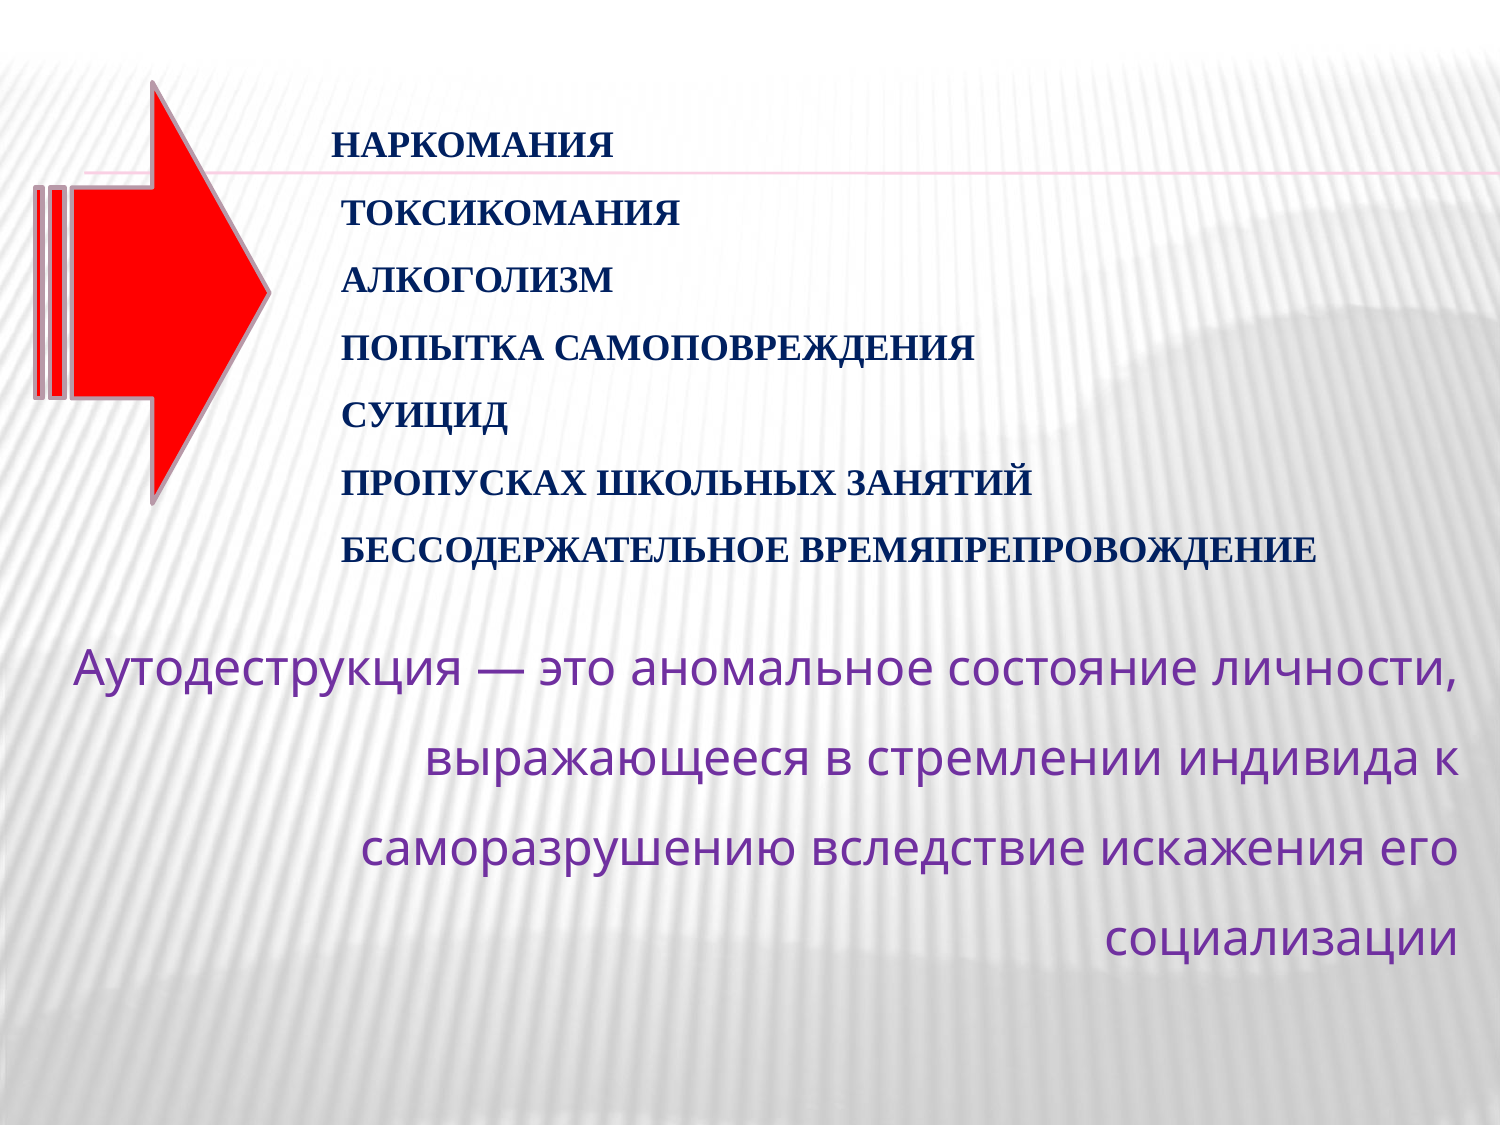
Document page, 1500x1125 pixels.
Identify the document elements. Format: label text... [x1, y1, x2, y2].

text_box [48, 185, 67, 400]
title Наркомания токсикомания алкоголизм попытка самоповреждения суицид пропусках школьных занятий бессодержательное времяпрепровождение [316, 58, 1475, 597]
text_box [33, 185, 45, 400]
text_box [69, 79, 272, 506]
list Аутодеструкция — это аномальное состояние личности, выражающееся в стремлении индивида к саморазрушению вследствие искажения его социализации [49, 597, 1476, 998]
